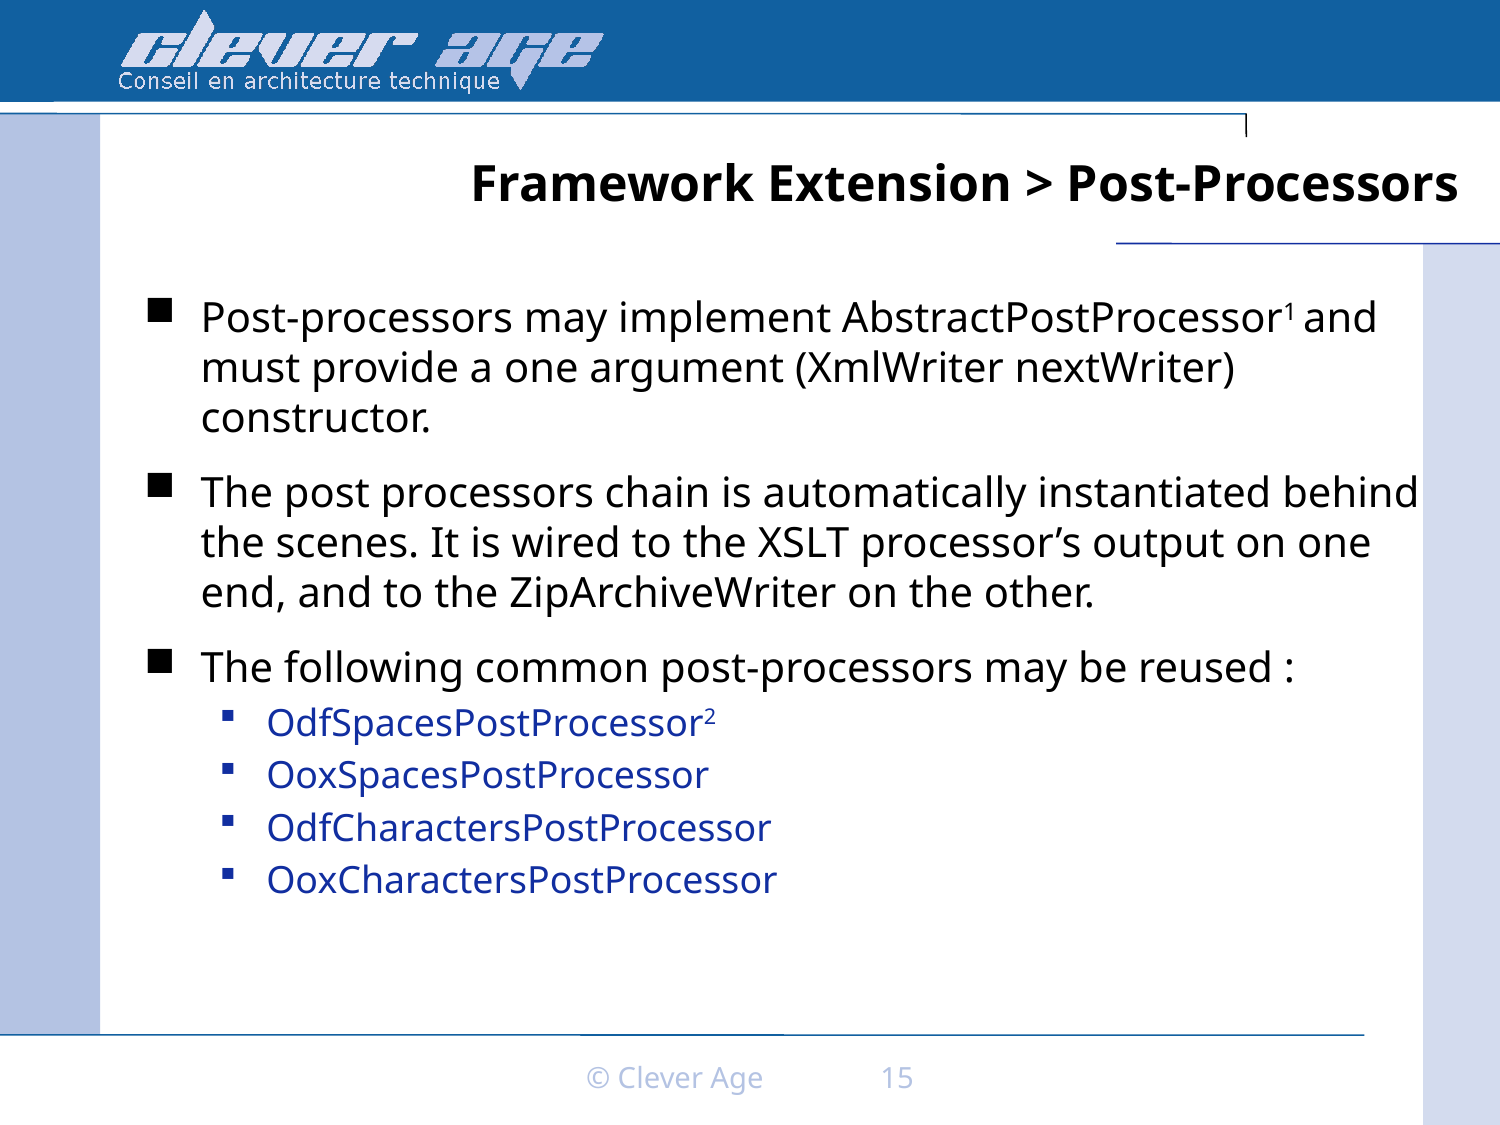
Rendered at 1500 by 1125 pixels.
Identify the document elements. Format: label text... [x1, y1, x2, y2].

list Post-processors may implement AbstractPostProcessor1 and must provide a one argument (XmlWriter nextWriter) constructor. The post processors chain is automatically instantiated behind the scenes. It is wired to the XSLT processor’s output on one end, and to the ZipArchiveWriter on the other. The following common post-processors may be reused : OdfSpacesPostProcessor2 OoxSpacesPostProcessor OdfCharactersPostProcessor OoxCharactersPostProcessor [144, 290, 1423, 1005]
picture [96, 0, 620, 110]
title Framework Extension > Post-Processors [231, 124, 1463, 238]
